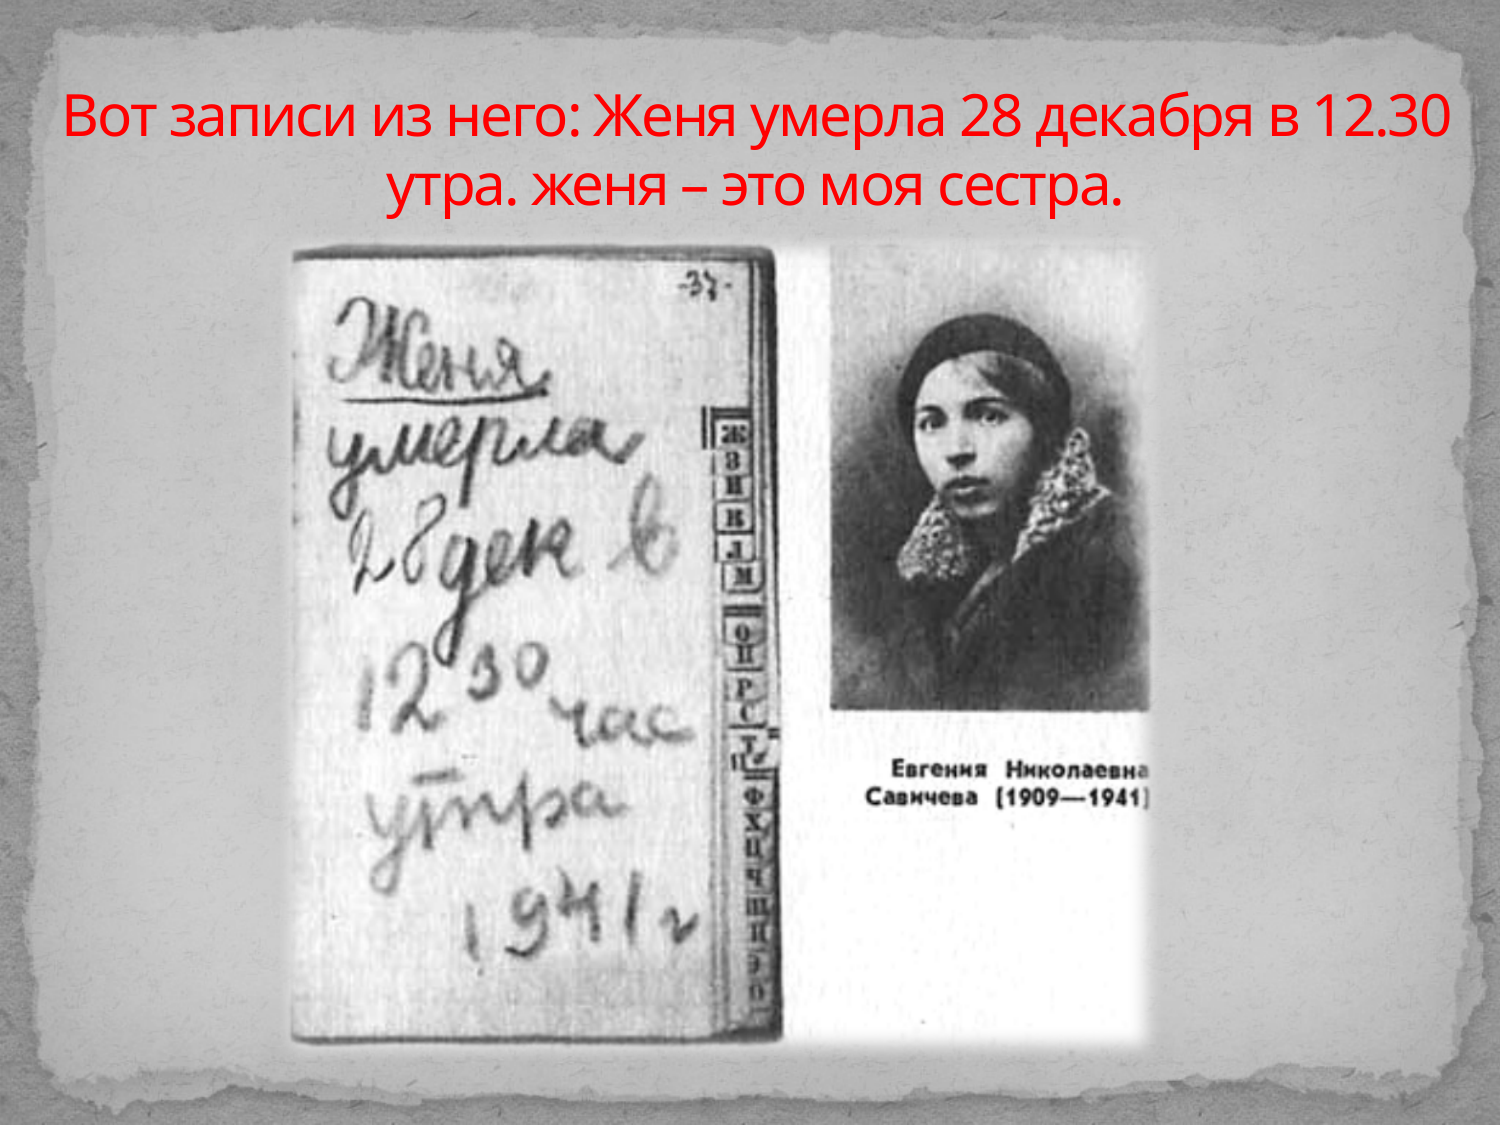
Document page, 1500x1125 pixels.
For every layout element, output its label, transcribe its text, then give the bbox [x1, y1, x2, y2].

title Вот записи из него: Женя умерла 28 декабря в 12.30 утра. женя – это моя сестра. [41, 24, 1471, 225]
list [280, 234, 1162, 1061]
